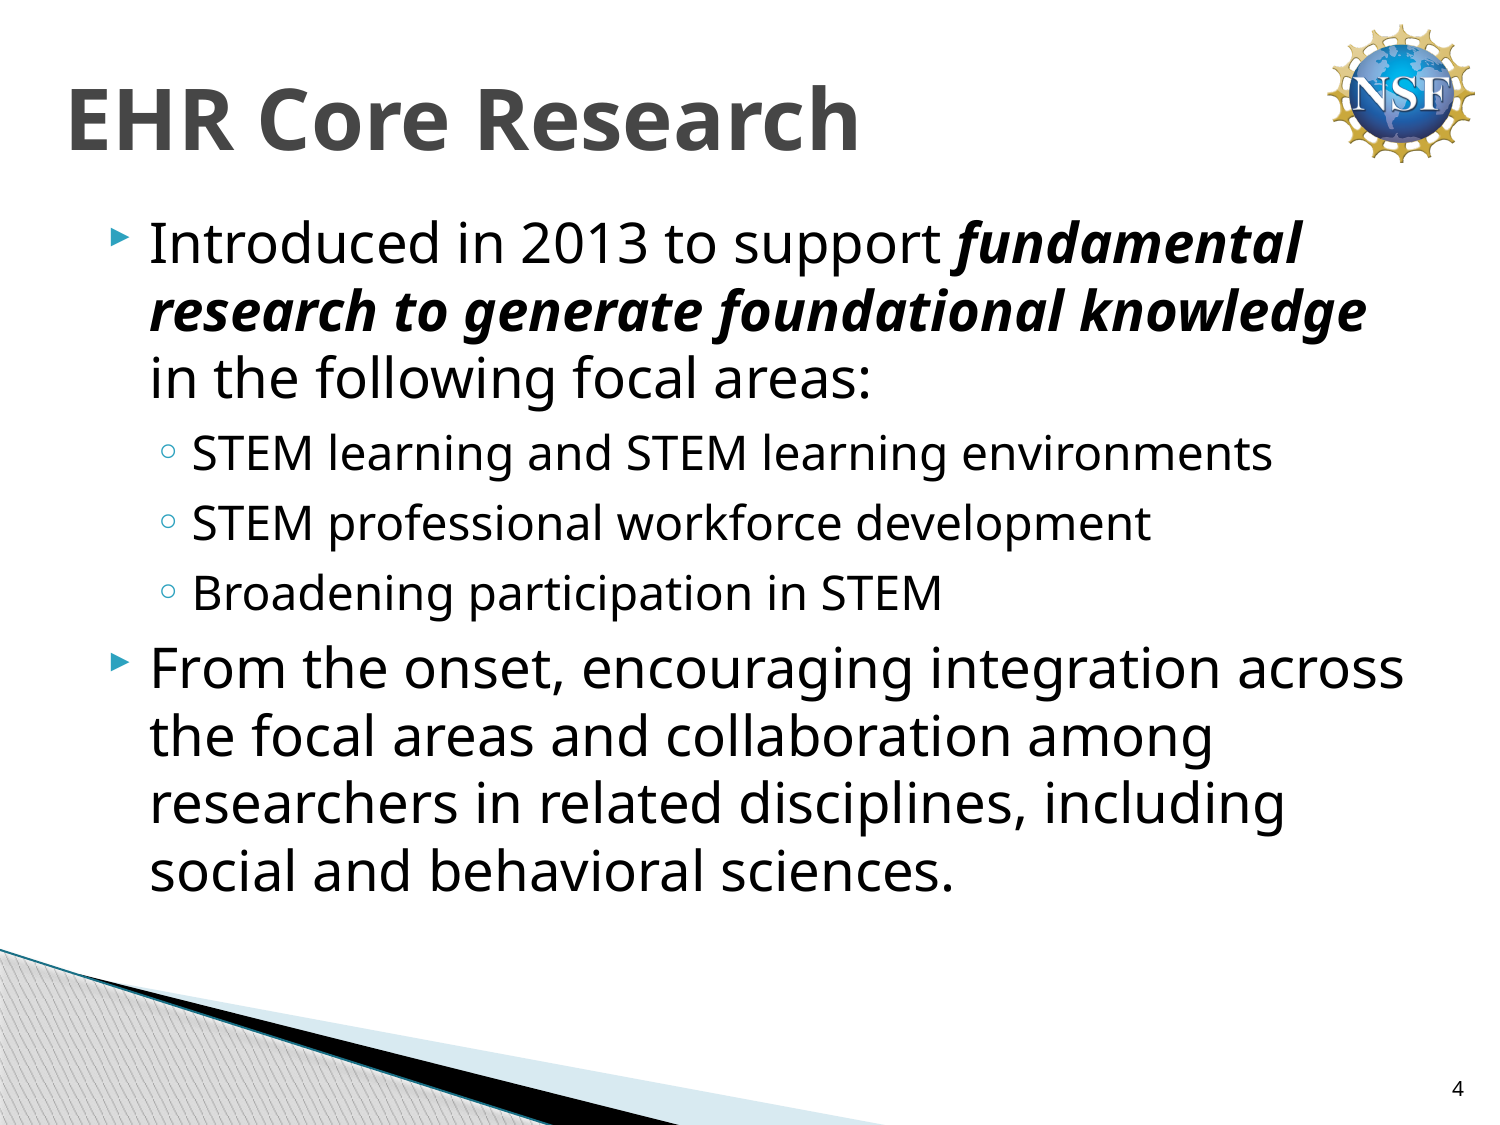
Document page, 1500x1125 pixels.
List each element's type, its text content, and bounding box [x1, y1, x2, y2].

slide_number 4 [1418, 1051, 1479, 1112]
list Introduced in 2013 to support fundamental research to generate foundational knowledge in the following focal areas: STEM learning and STEM learning environments STEM professional workforce development Broadening participation in STEM From the onset, encouraging integration across the focal areas and collaboration among researchers in related disciplines, including social and behavioral sciences. [75, 200, 1425, 1025]
title EHR Core Research [50, 45, 1288, 188]
picture [1327, 24, 1475, 163]
